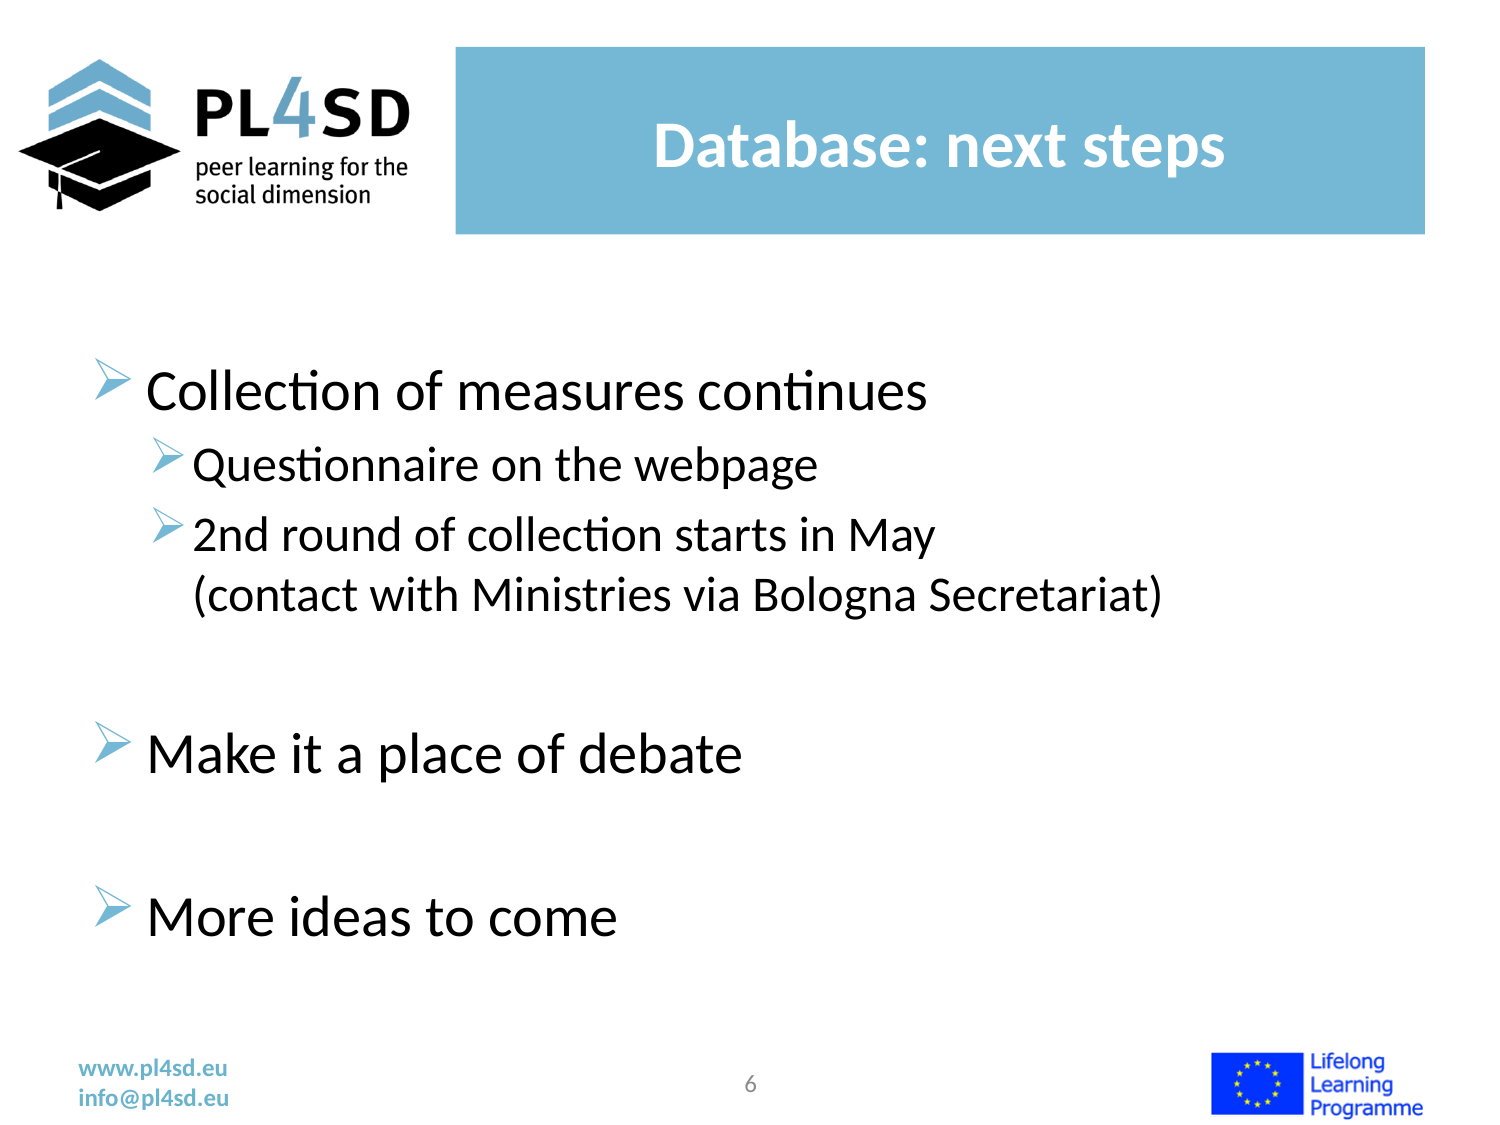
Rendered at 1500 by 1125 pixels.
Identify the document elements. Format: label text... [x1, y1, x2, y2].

slide_number 6 [572, 1051, 929, 1113]
picture [0, 42, 456, 235]
list Collection of measures continues Questionnaire on the webpage 2nd round of collection starts in May (contact with Ministries via Bologna Secretariat) Make it a place of debate More ideas to come [75, 262, 1425, 1035]
title Database: next steps [455, 46, 1425, 235]
picture [1210, 1051, 1423, 1120]
